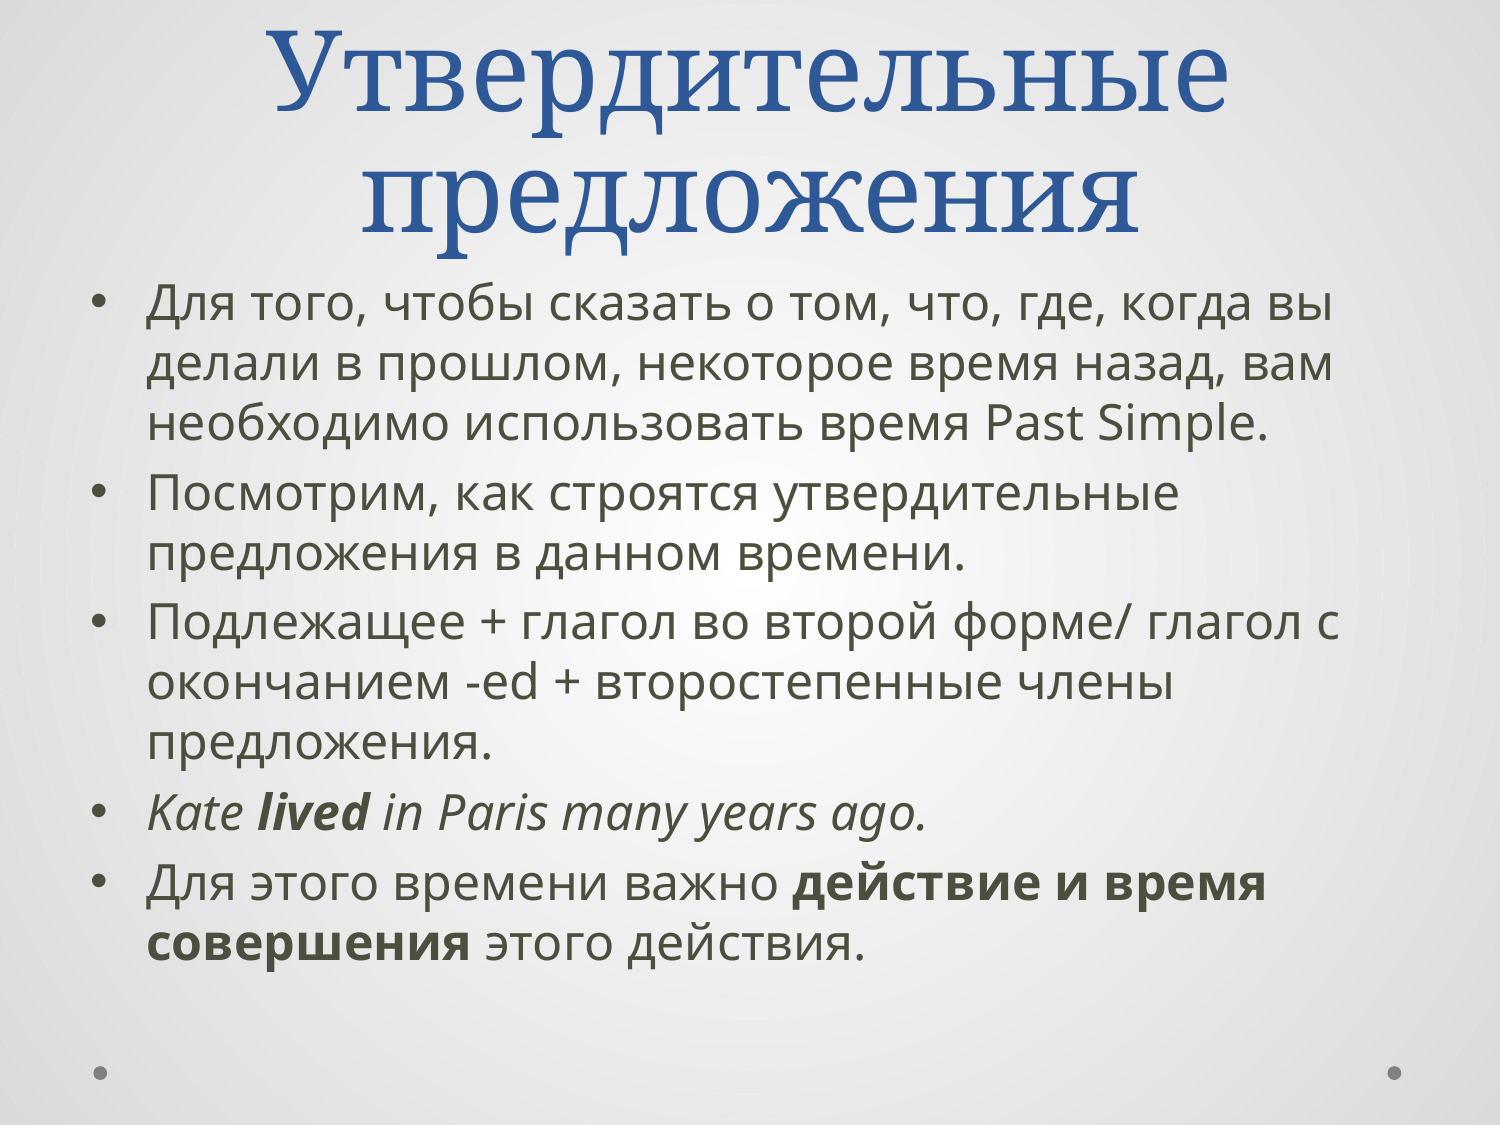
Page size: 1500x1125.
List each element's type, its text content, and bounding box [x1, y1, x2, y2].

title Утвердительные предложения [75, 0, 1425, 262]
list Для того, чтобы сказать о том, что, где, когда вы делали в прошлом, некоторое время назад, вам необходимо использовать время Past Simple. Посмотрим, как строятся утвердительные предложения в данном времени. Подлежащее + глагол во второй форме/ глагол с окончанием -ed + второстепенные члены предложения. Kate lived in Paris many years ago. Для этого времени важно действие и время совершения этого действия. [75, 262, 1425, 1005]
